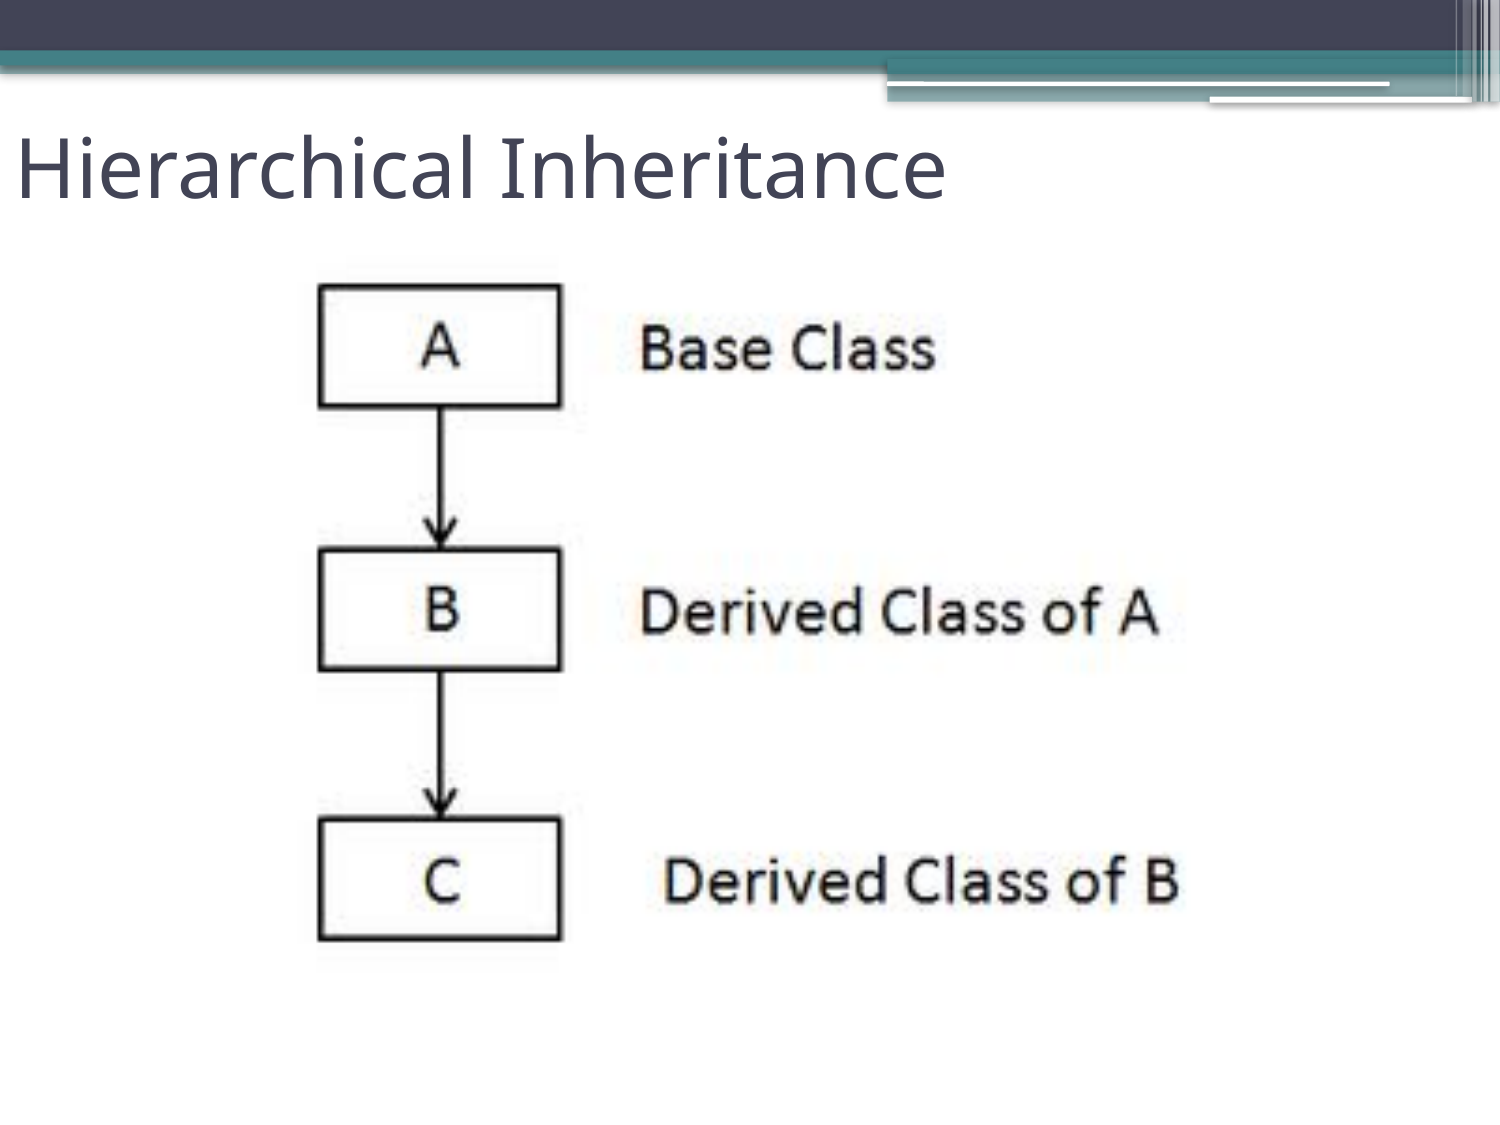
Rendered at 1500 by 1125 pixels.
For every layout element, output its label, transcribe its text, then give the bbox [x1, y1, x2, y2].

title Hierarchical Inheritance [0, 78, 1350, 254]
picture [288, 255, 1224, 973]
